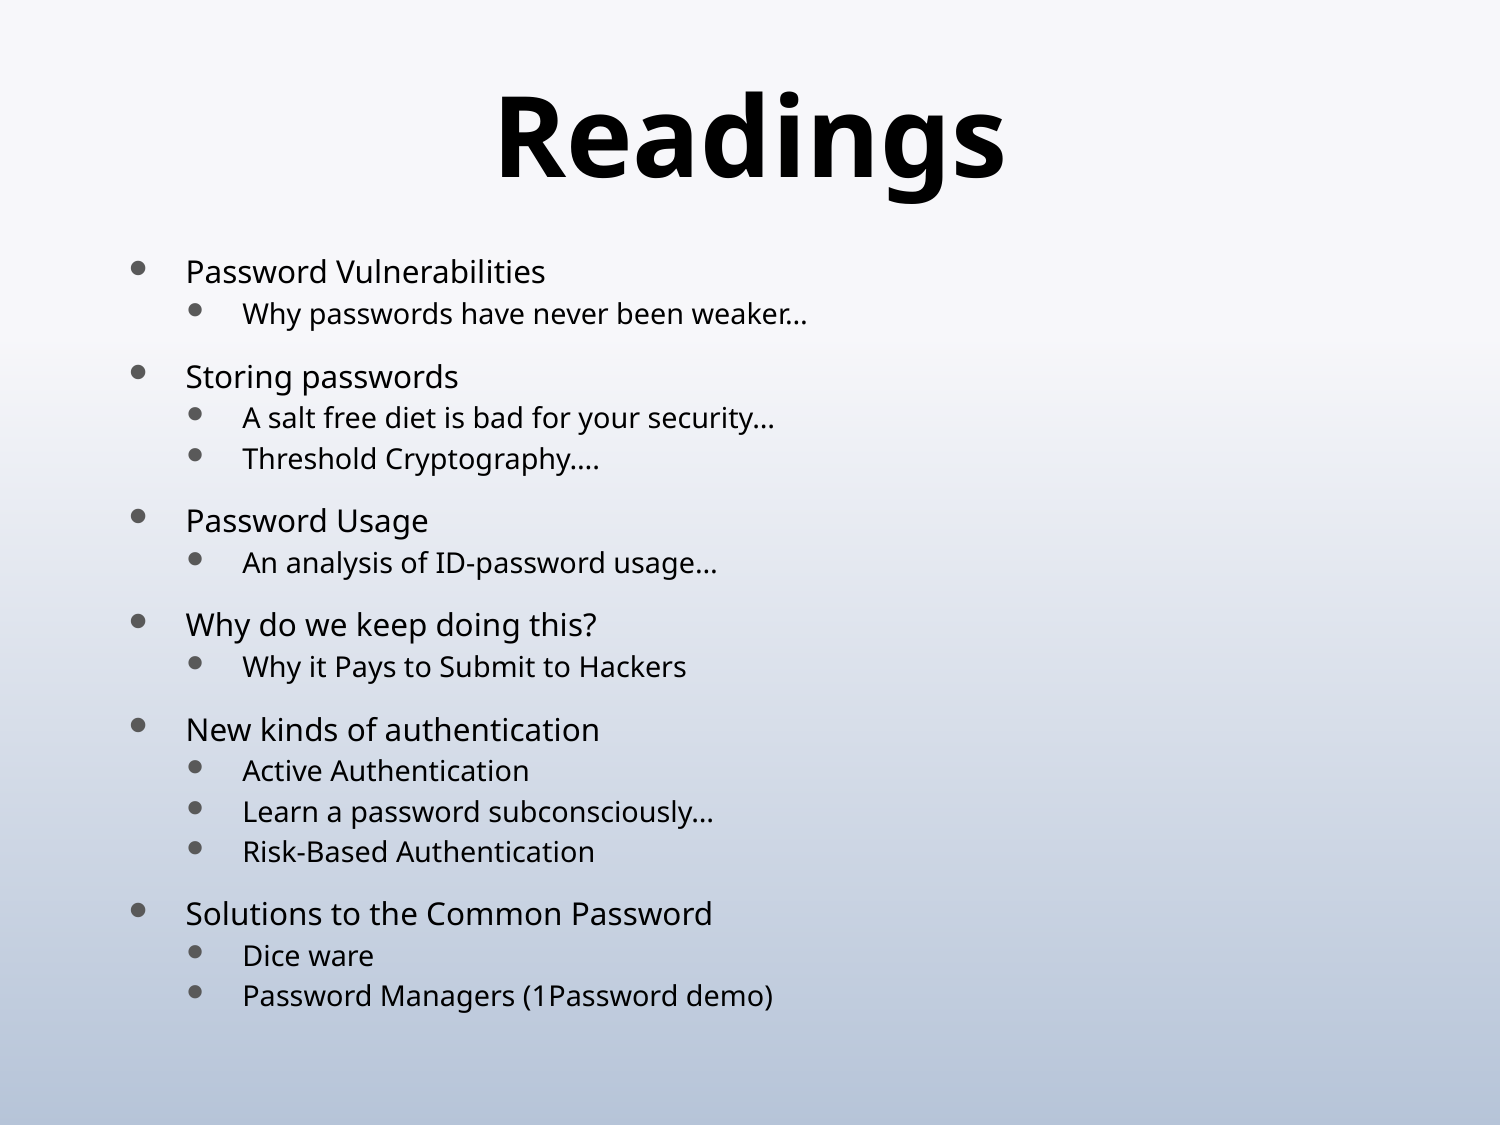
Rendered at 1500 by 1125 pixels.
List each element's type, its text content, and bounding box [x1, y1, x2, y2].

title Readings [150, 37, 1350, 244]
list Password Vulnerabilities Why passwords have never been weaker… Storing passwords A salt free diet is bad for your security… Threshold Cryptography…. Password Usage An analysis of ID-password usage… Why do we keep doing this? Why it Pays to Submit to Hackers New kinds of authentication Active Authentication Learn a password subconsciously… Risk-Based Authentication Solutions to the Common Password Dice ware Password Managers (1Password demo) [113, 244, 1406, 1032]
